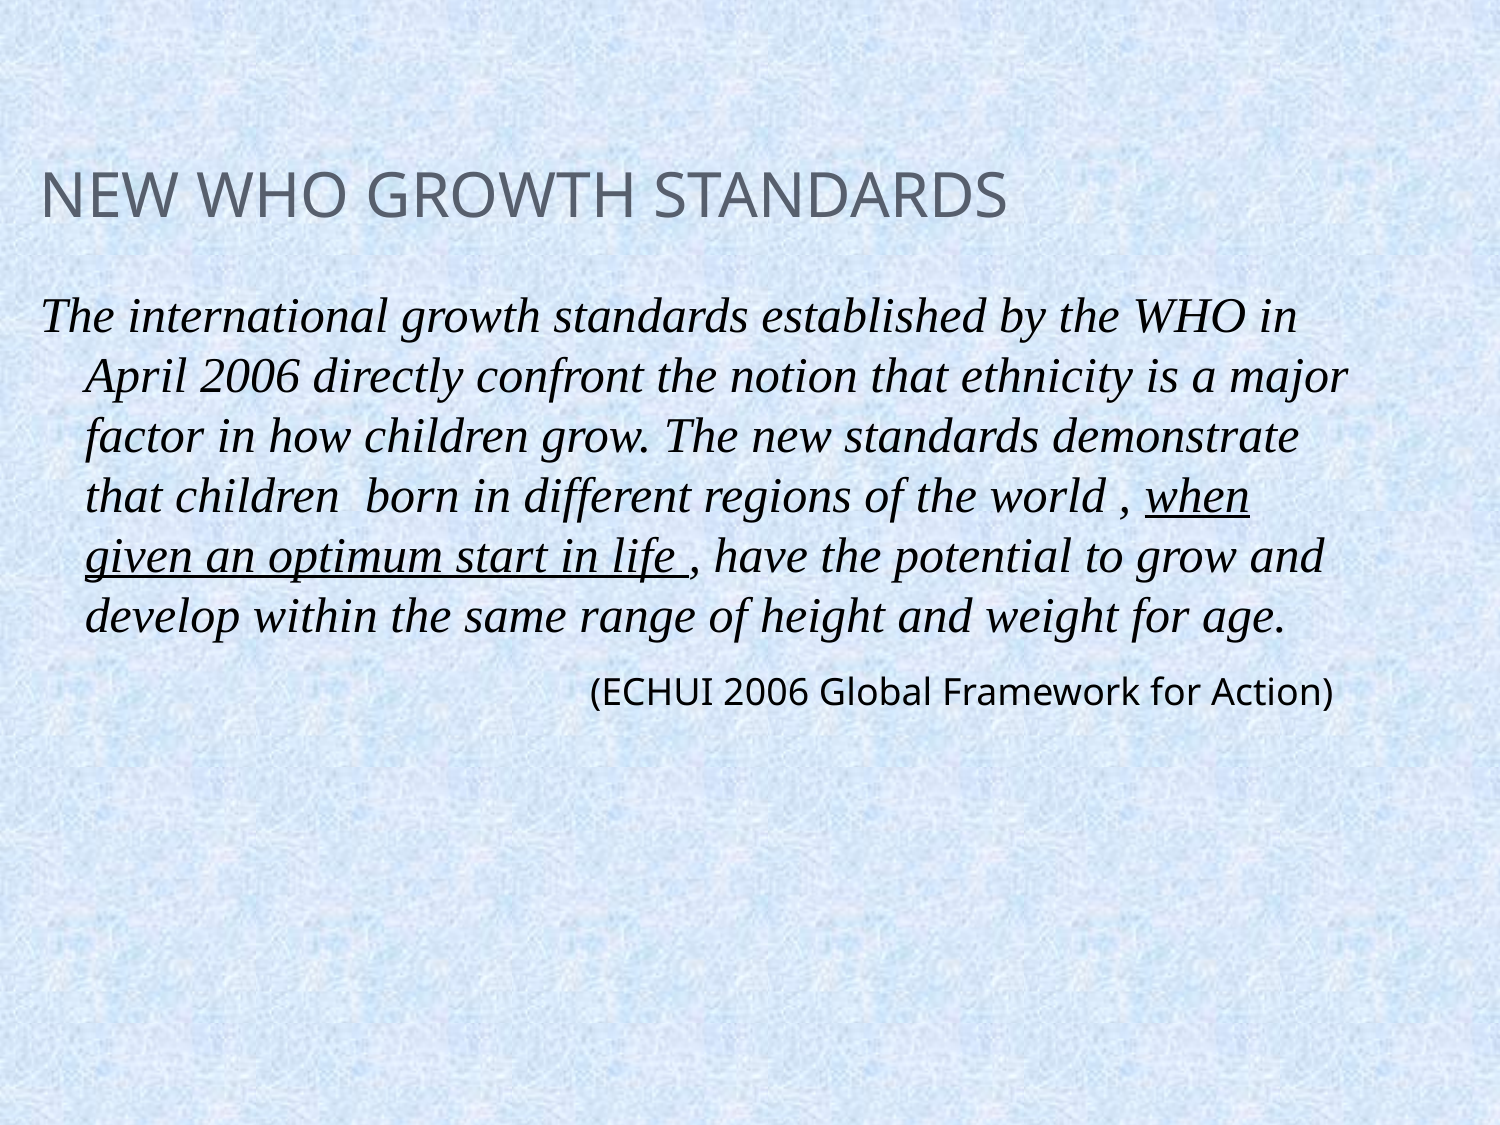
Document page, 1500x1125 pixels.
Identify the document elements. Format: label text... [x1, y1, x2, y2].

picture [0, 0, 1500, 1125]
list The international growth standards established by the WHO in April 2006 directly confront the notion that ethnicity is a major factor in how children grow. The new standards demonstrate that children born in different regions of the world , when given an optimum start in life , have the potential to grow and develop within the same range of height and weight for age. (ECHUI 2006 Global Framework for Action) [24, 275, 1375, 1019]
title New WHO growth standards [24, 50, 1375, 238]
